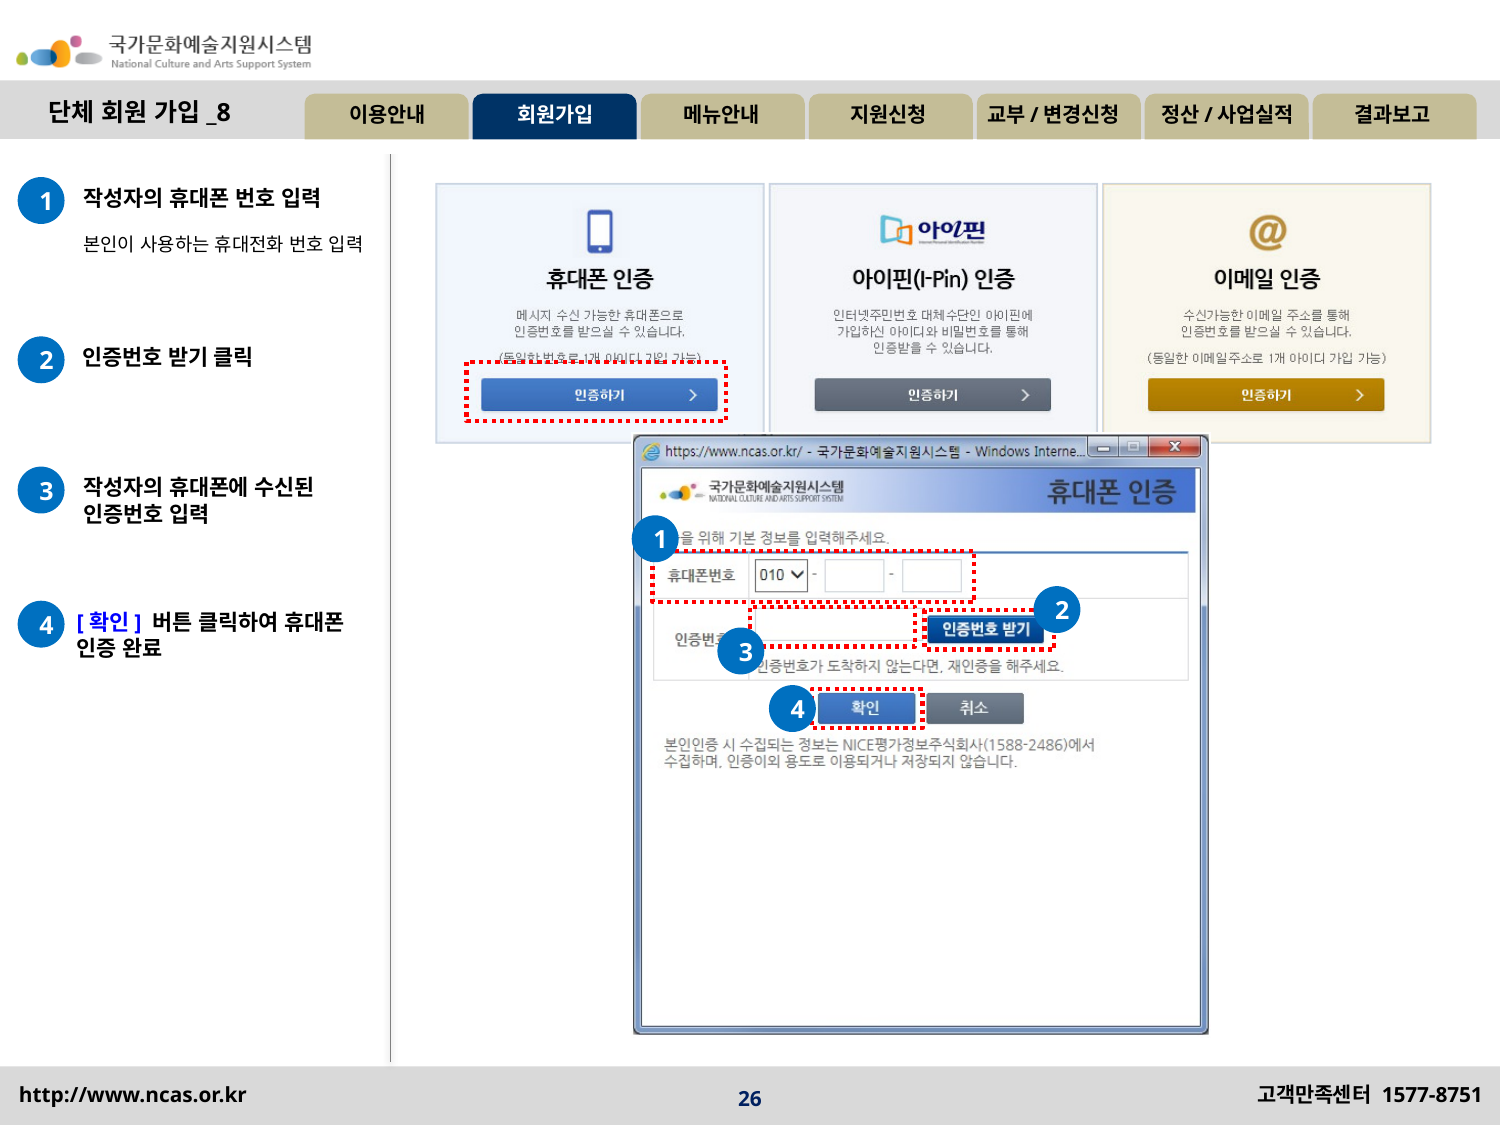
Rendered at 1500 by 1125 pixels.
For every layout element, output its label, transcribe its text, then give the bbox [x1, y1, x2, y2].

text_box [확인] 버튼 클릭하여 휴대폰 인증 완료 [61, 600, 360, 668]
picture [6, 24, 324, 77]
text_box 2 [15, 334, 67, 386]
text_box 작성자의 휴대폰에 수신된 인증번호 입력 [68, 466, 331, 534]
text_box 인증번호 받기 클릭 [67, 336, 270, 378]
picture [418, 176, 1456, 1039]
text_box 작성자의 휴대폰 번호 입력 본인이 사용하는 휴대전화 번호 입력 [68, 177, 379, 263]
text_box 3 [15, 464, 67, 516]
text_box 단체 회원 가입_8 [33, 89, 246, 135]
text_box 4 [15, 598, 61, 650]
text_box 1 [15, 174, 67, 227]
